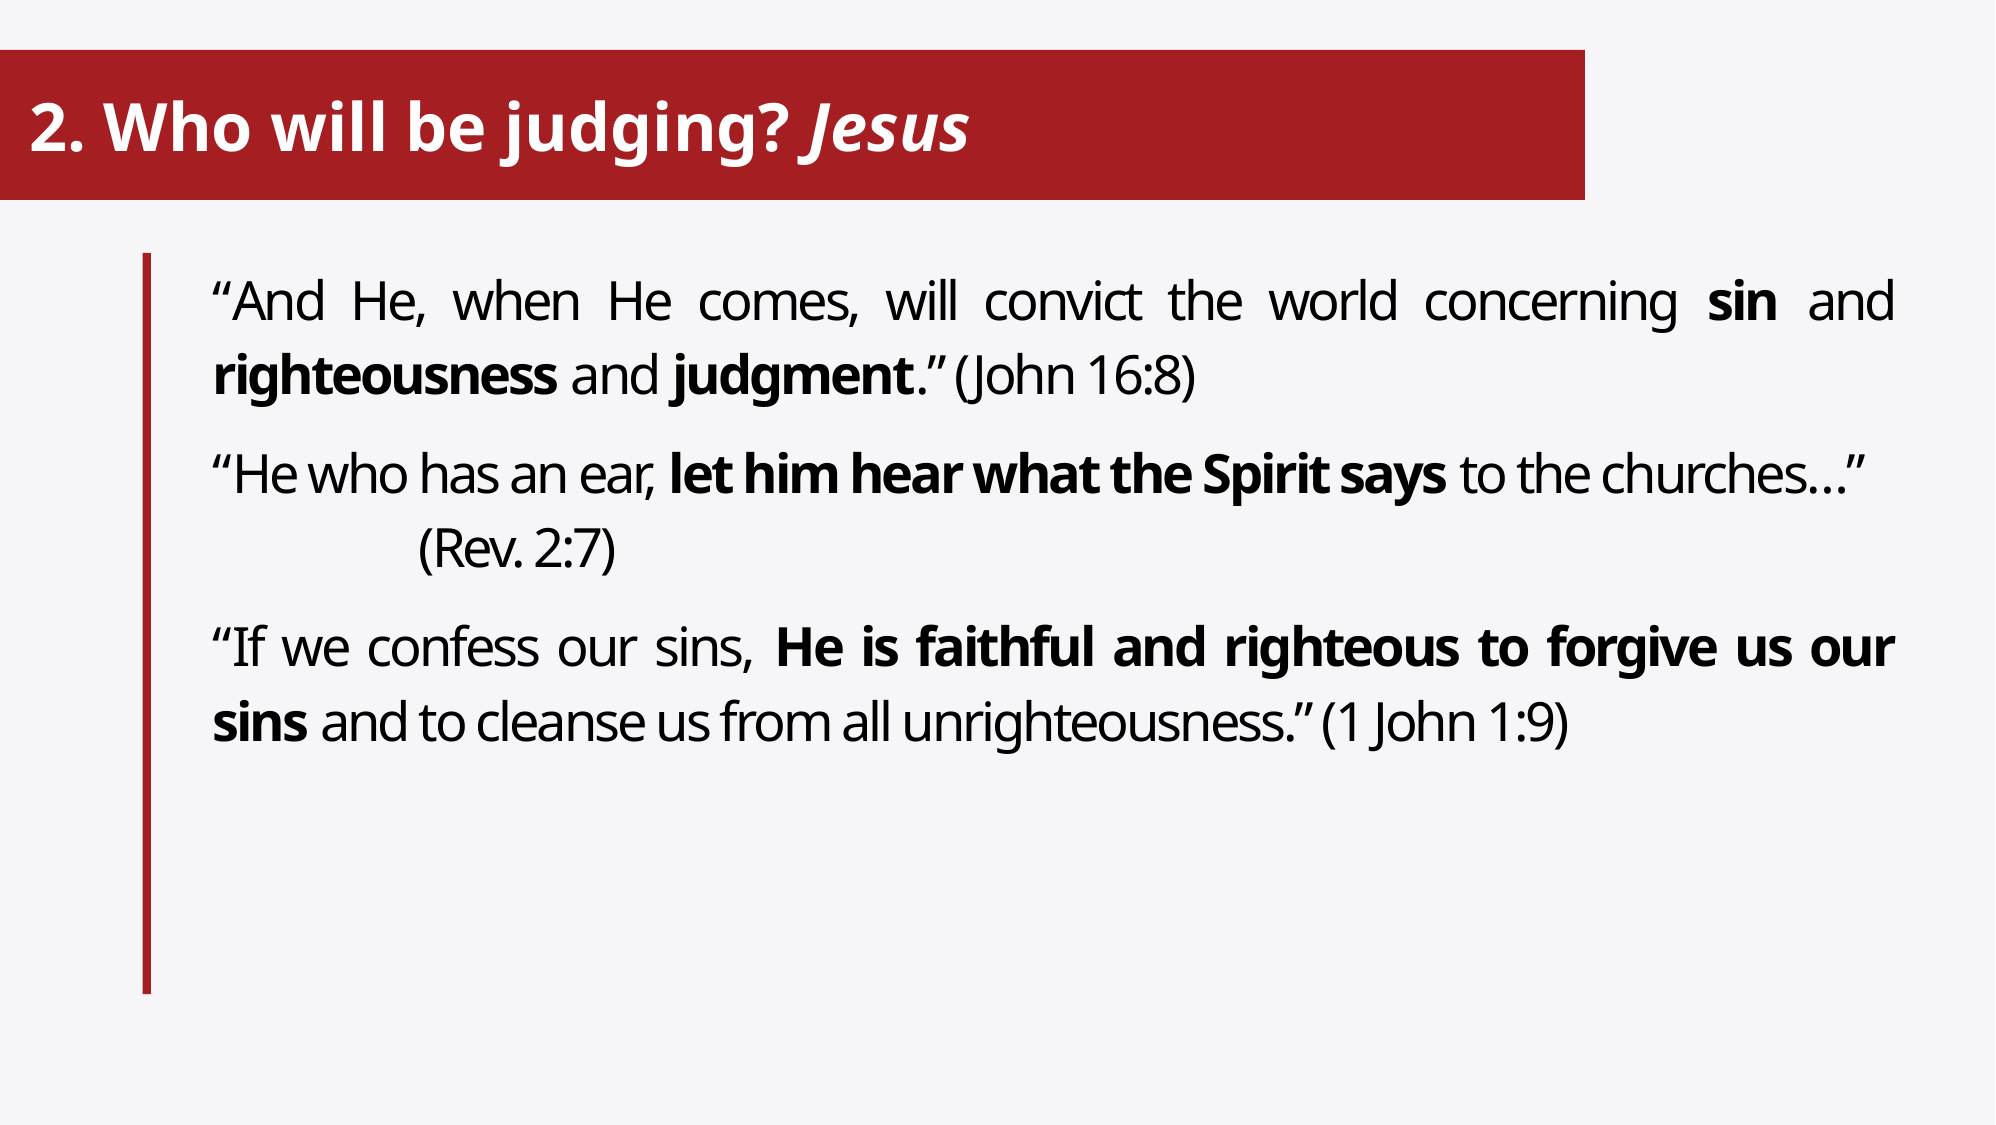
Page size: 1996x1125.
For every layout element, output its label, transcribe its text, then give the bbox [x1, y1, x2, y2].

subtitle “And He, when He comes, will convict the world concerning sin and righteousness and judgment.” (John 16:8) “He who has an ear, let him hear what the Spirit says to the churches…” (Rev. 2:7) “If we confess our sins, He is faithful and righteous to forgive us our sins and to cleanse us from all unrighteousness.” (1 John 1:9) [197, 249, 1910, 1000]
title 2. Who will be judging? Jesus [14, 62, 1810, 188]
